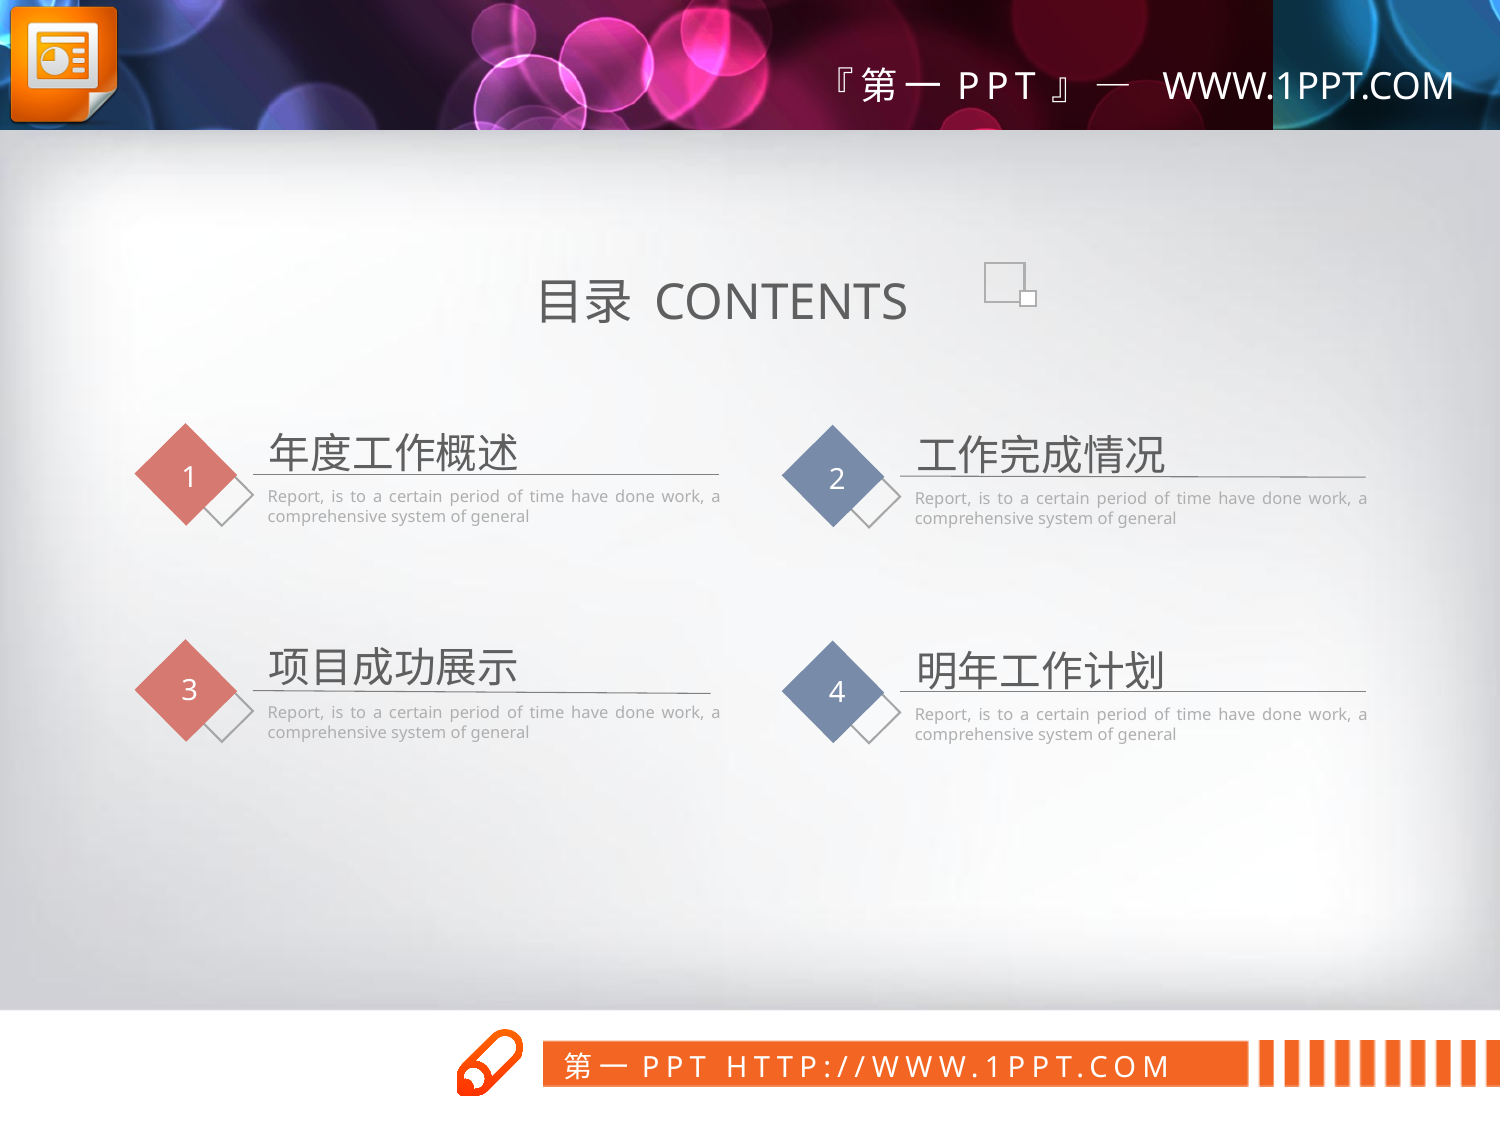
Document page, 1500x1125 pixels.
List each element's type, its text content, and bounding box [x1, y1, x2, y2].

text_box 2 [813, 453, 861, 503]
text_box [984, 262, 1025, 302]
text_box [851, 479, 900, 528]
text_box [252, 690, 711, 694]
text_box 3 [166, 664, 214, 715]
text_box Report, is to a certain period of time have done work, a comprehensive system of general [900, 480, 1383, 535]
text_box 项目成功展示 [254, 633, 535, 688]
text_box 目录 CONTENTS [519, 261, 967, 337]
text_box [781, 640, 885, 744]
text_box 年度工作概述 [254, 419, 535, 473]
picture [543, 1040, 1500, 1087]
text_box 工作完成情况 [901, 421, 1182, 474]
text_box Report, is to a certain period of time have done work, a comprehensive system of general [252, 695, 736, 750]
text_box [852, 695, 900, 744]
text_box [134, 423, 238, 526]
text_box [1019, 290, 1036, 307]
text_box 明年工作计划 [901, 637, 1182, 691]
text_box [204, 477, 252, 526]
text_box 4 [813, 665, 861, 716]
text_box 1 [166, 451, 214, 502]
text_box [205, 694, 252, 742]
picture [0, 0, 1500, 1012]
text_box Report, is to a certain period of time have done work, a comprehensive system of general [900, 696, 1383, 751]
text_box Report, is to a certain period of time have done work, a comprehensive system of general [252, 479, 736, 534]
text_box [781, 424, 885, 528]
text_box [134, 639, 238, 742]
